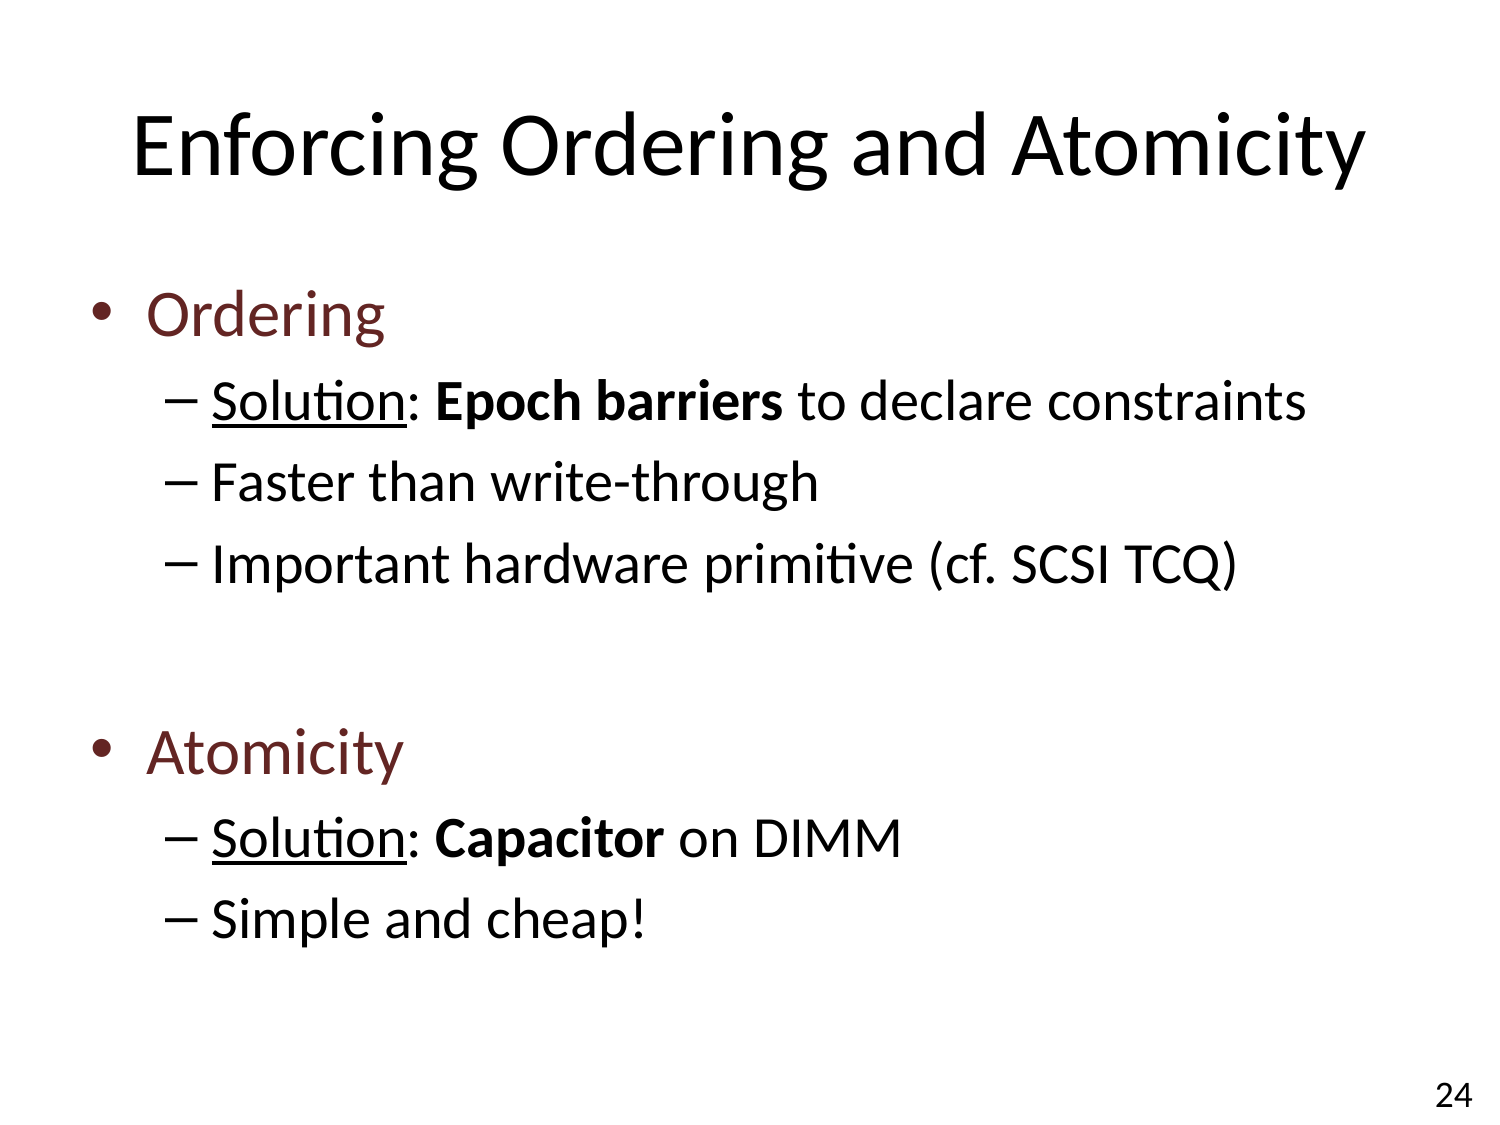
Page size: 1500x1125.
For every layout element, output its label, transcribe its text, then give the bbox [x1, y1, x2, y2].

title Enforcing Ordering and Atomicity [75, 45, 1425, 233]
list Ordering Solution: Epoch barriers to declare constraints Faster than write-through Important hardware primitive (cf. SCSI TCQ) Atomicity Solution: Capacitor on DIMM Simple and cheap! [75, 262, 1450, 1005]
slide_number 24 [1137, 1062, 1488, 1123]
